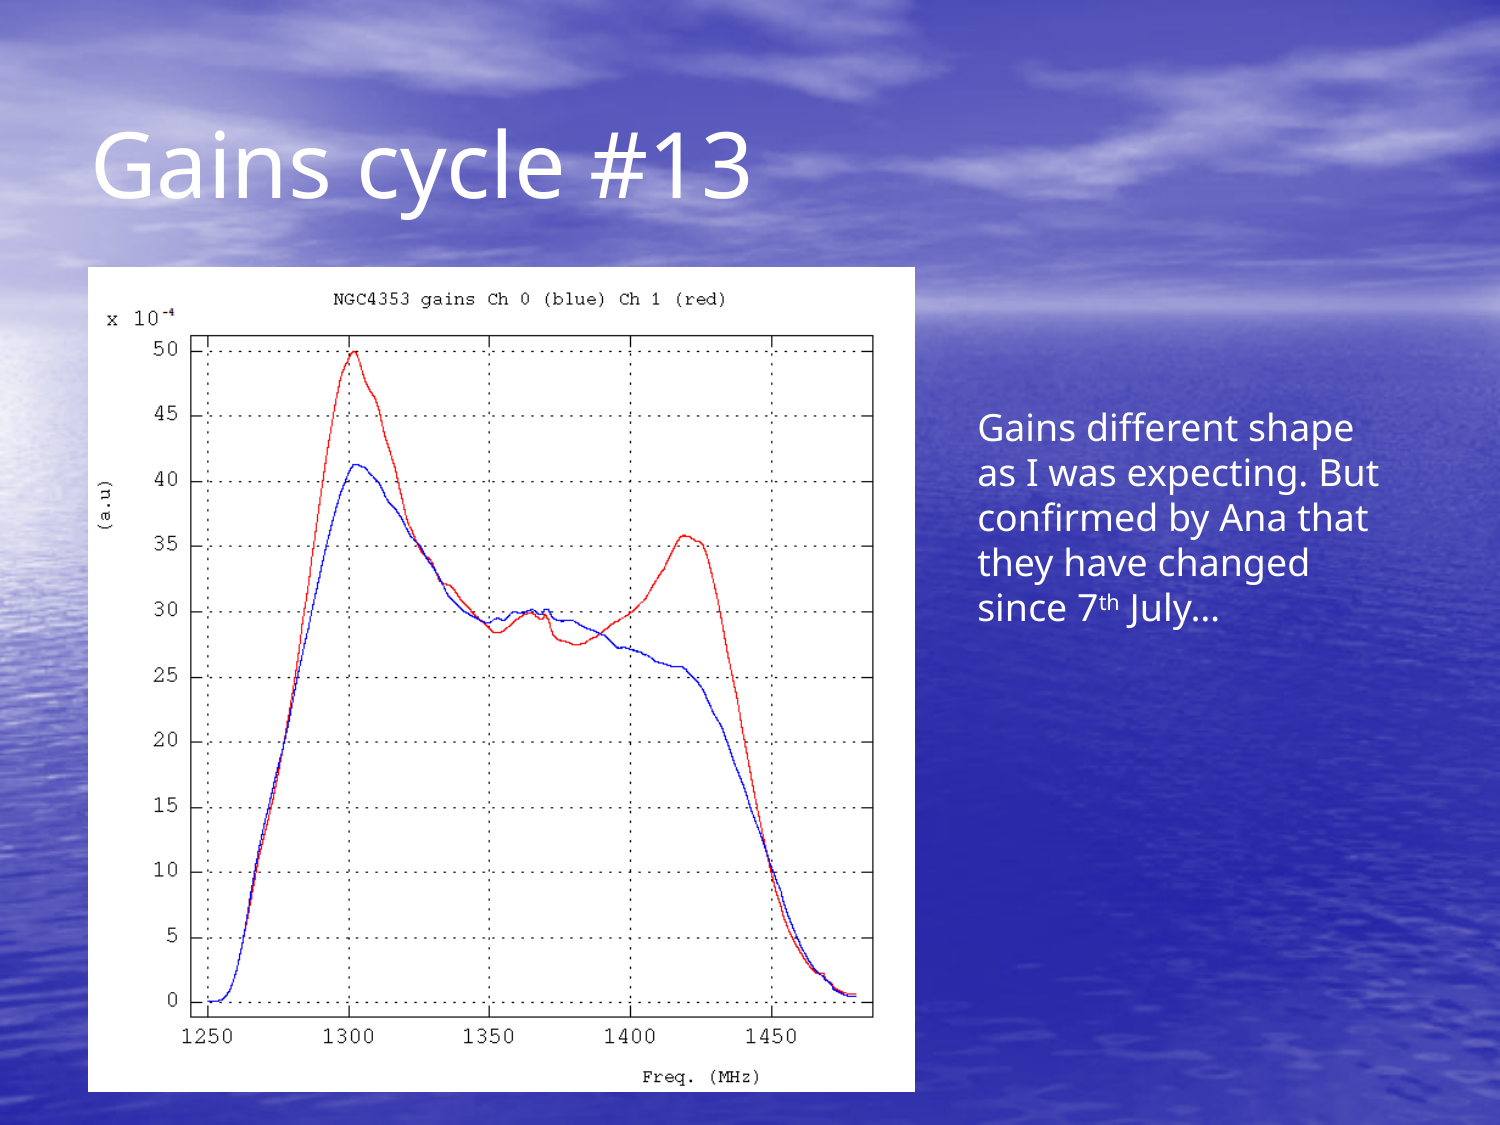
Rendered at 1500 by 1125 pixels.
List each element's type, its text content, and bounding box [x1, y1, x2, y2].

title Gains cycle #13 [74, 47, 1426, 276]
picture [88, 266, 915, 1092]
text_box Gains different shape as I was expecting. But confirmed by Ana that they have changed since 7th July… [962, 397, 1418, 637]
